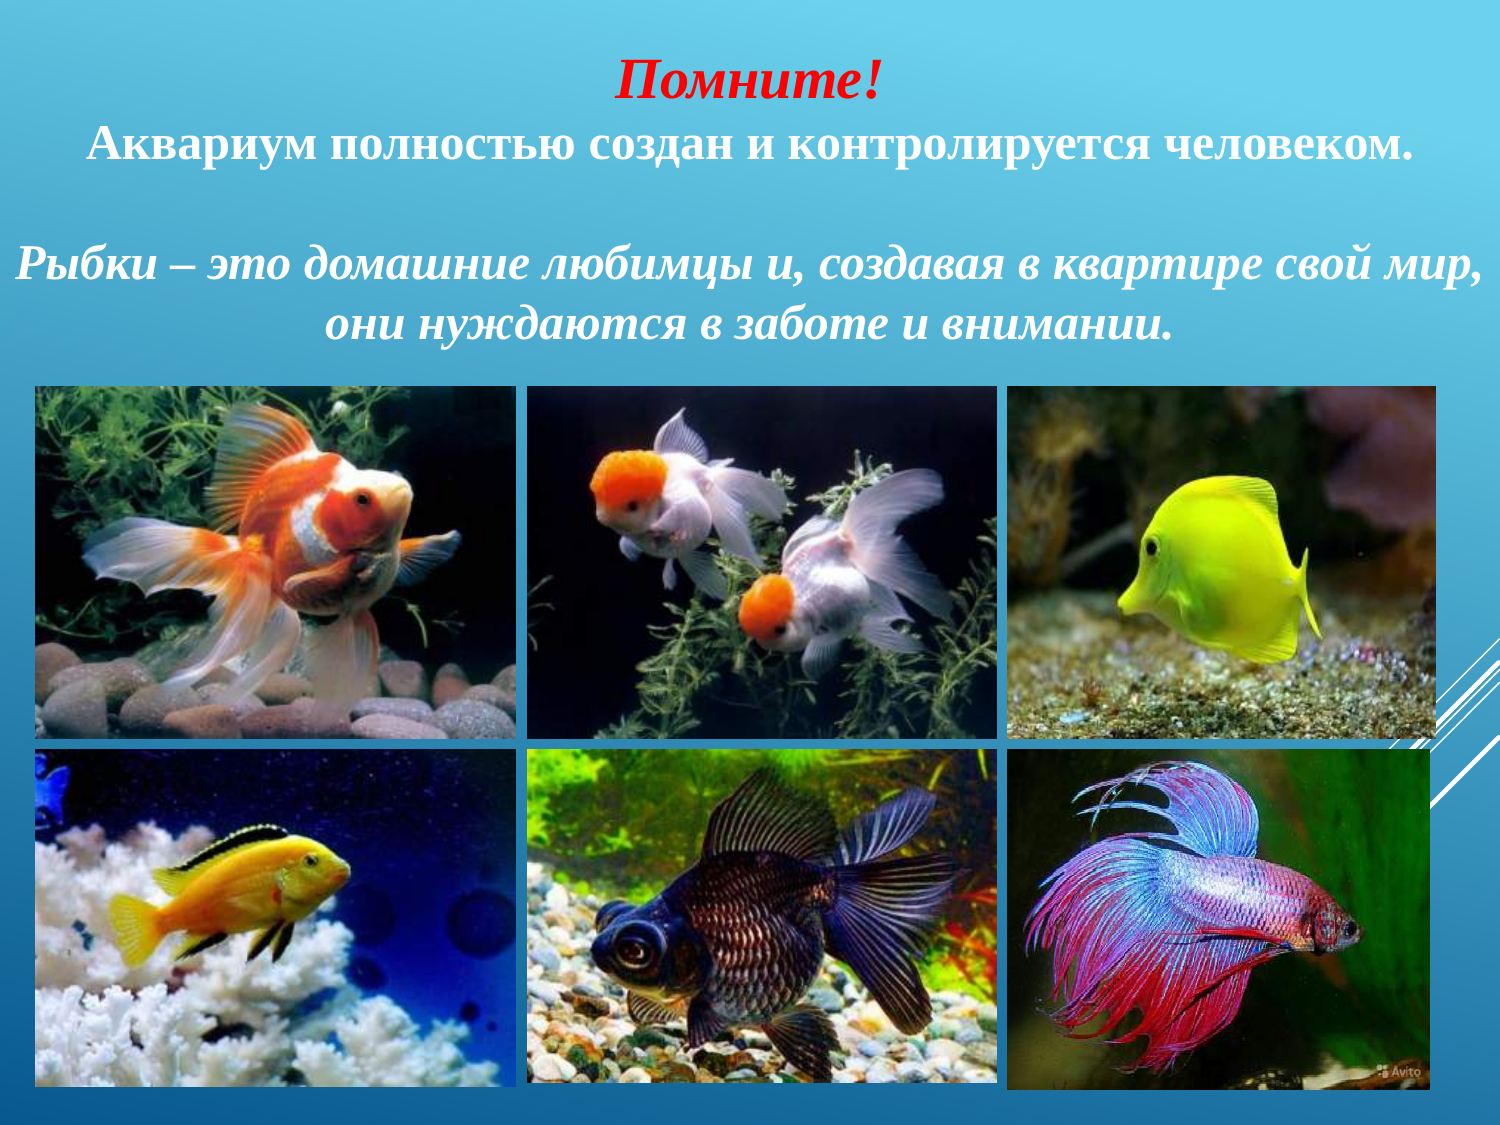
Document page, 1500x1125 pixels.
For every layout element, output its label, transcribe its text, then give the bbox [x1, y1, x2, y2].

text_box Помните! Аквариум полностью создан и контролируется человеком. Рыбки – это домашние любимцы и, создавая в квартире свой мир, они нуждаются в заботе и внимании. [0, 32, 1500, 358]
picture [34, 749, 516, 1088]
picture [527, 386, 997, 739]
picture [34, 386, 516, 739]
picture [1007, 749, 1430, 1091]
picture [1007, 386, 1437, 739]
picture [527, 749, 997, 1083]
